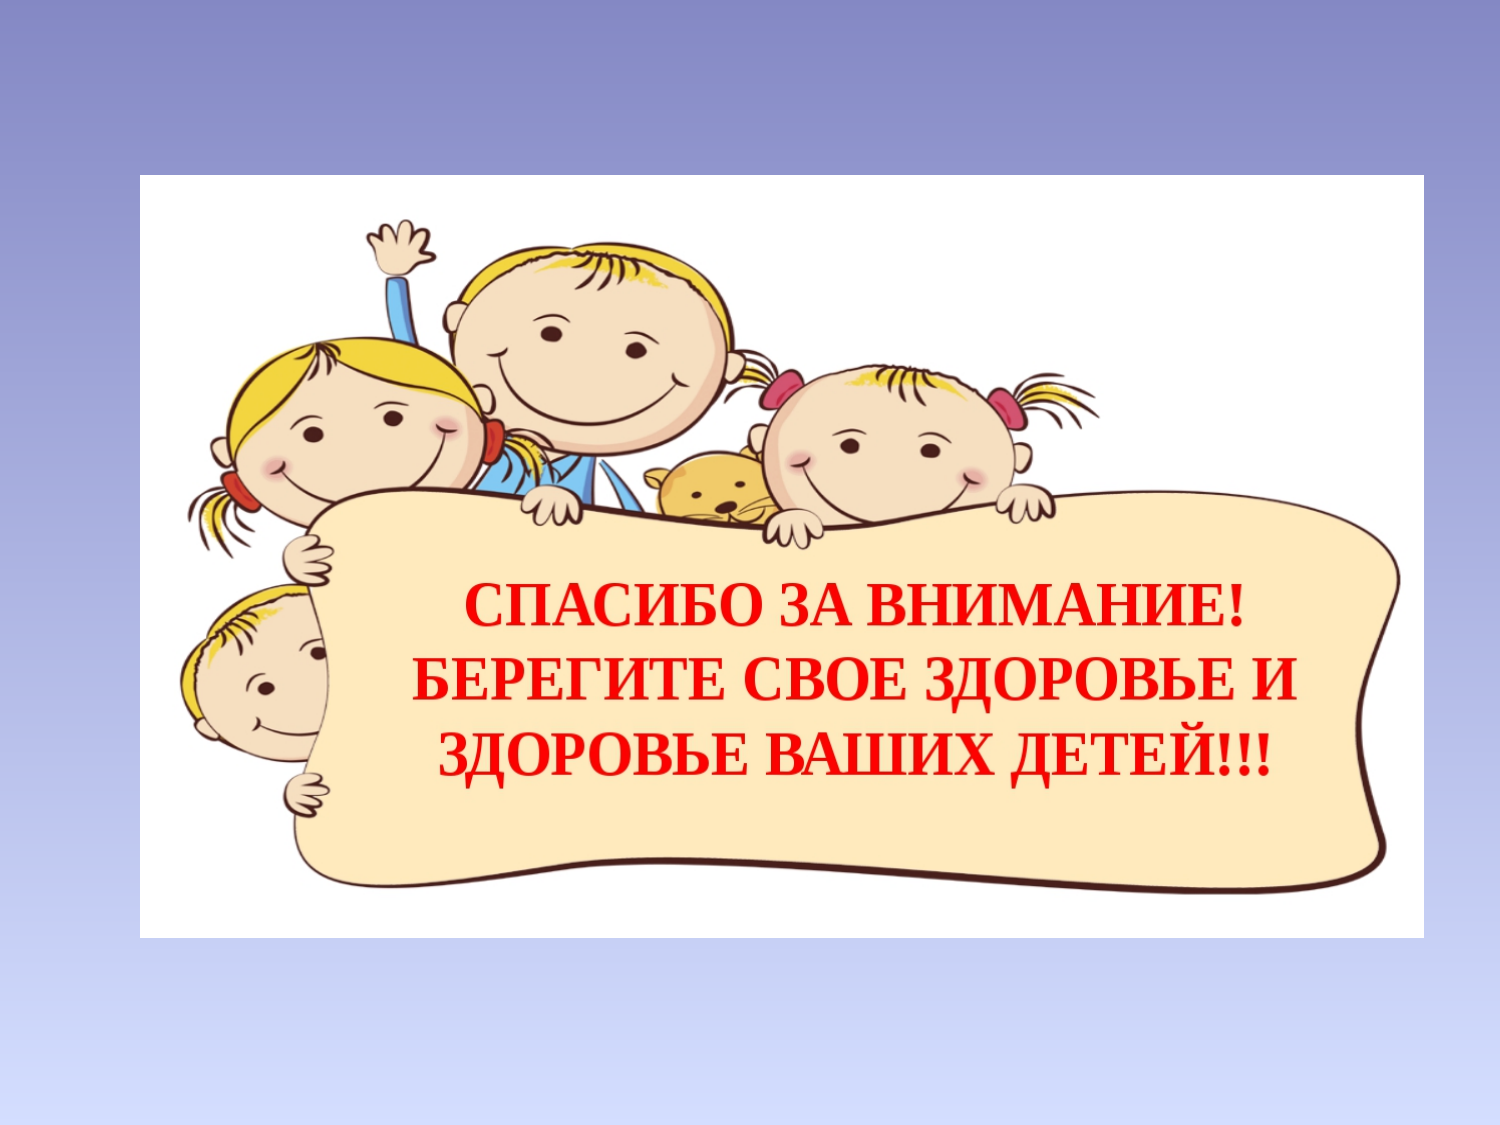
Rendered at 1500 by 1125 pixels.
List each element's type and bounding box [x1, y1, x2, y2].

picture [140, 175, 1425, 938]
